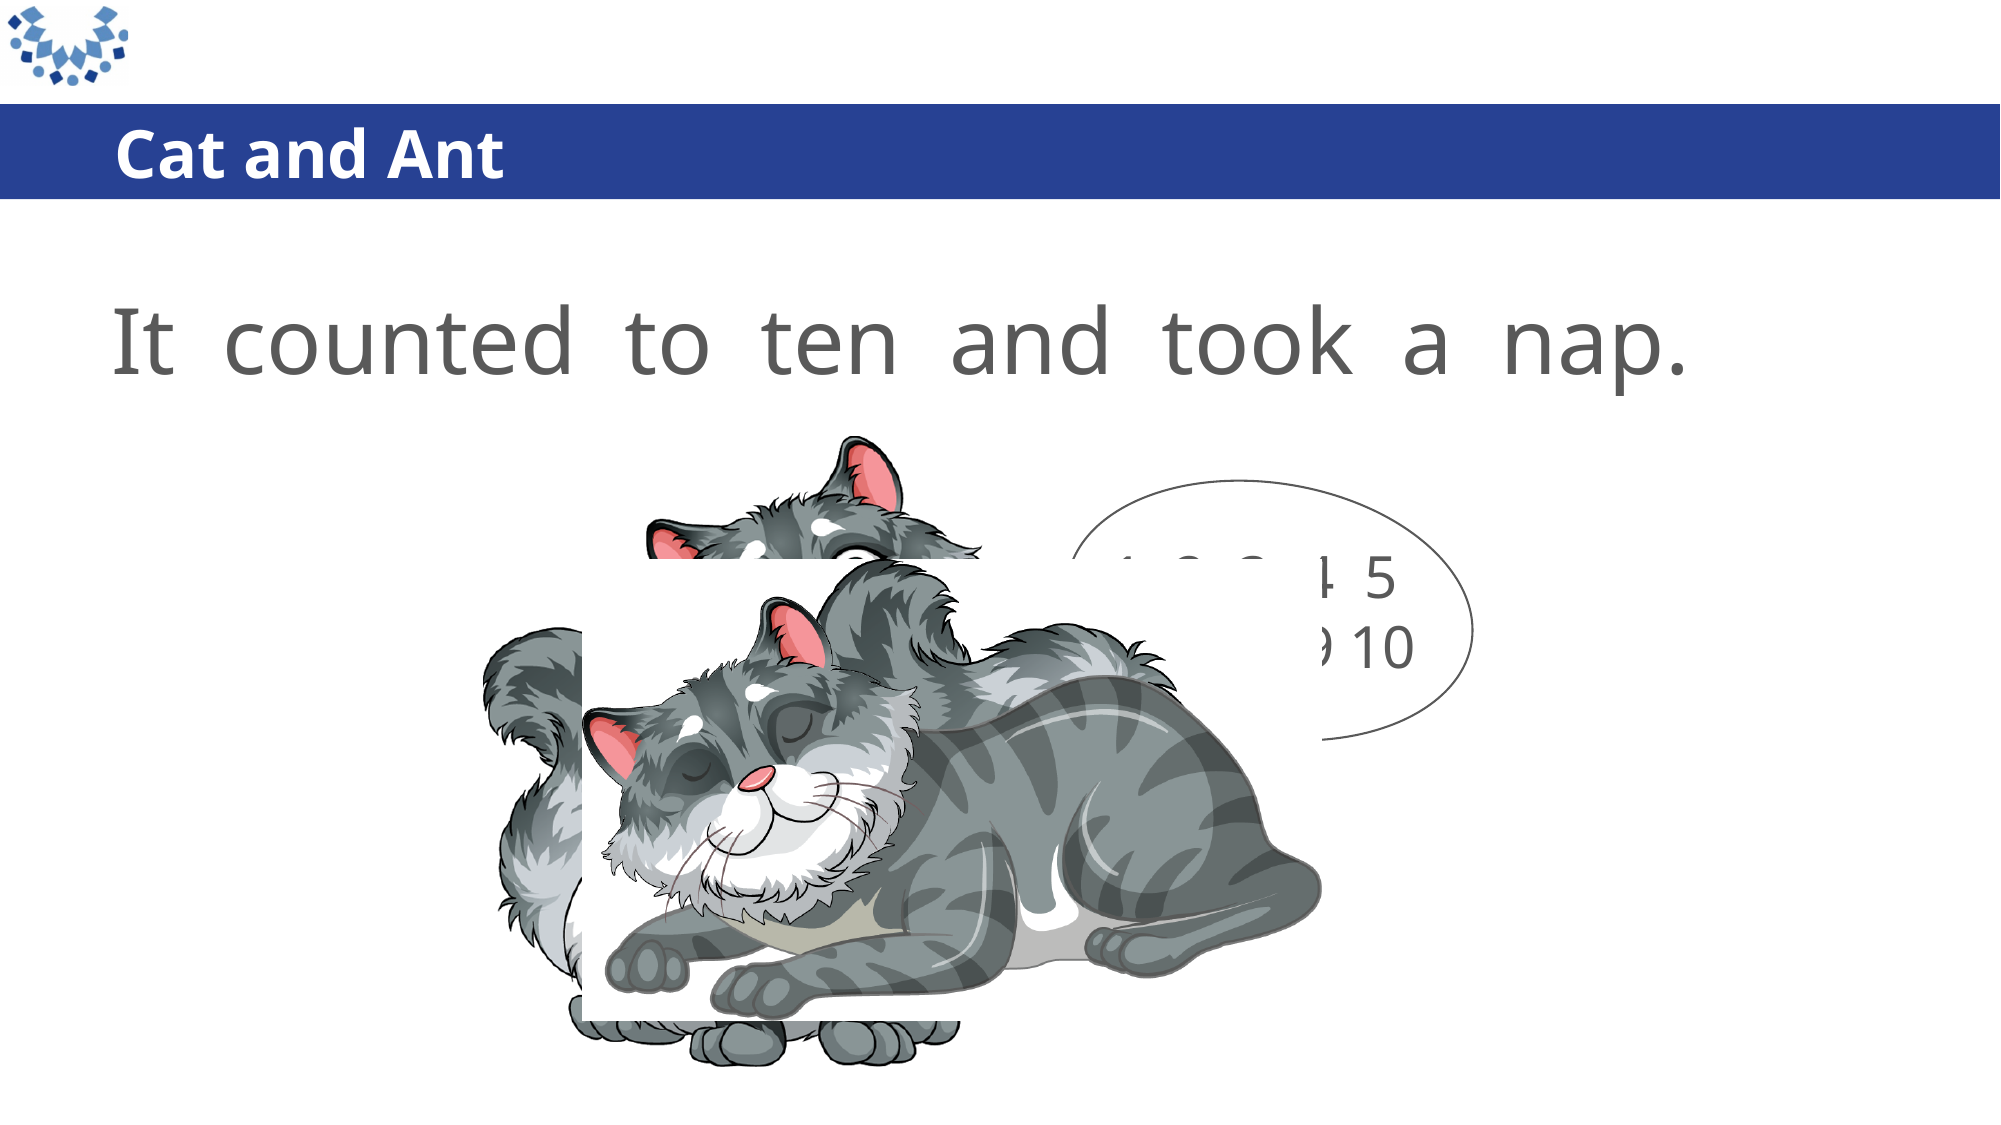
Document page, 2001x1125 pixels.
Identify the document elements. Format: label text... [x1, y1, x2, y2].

text_box Cat and Ant [0, 104, 2000, 200]
text_box [1072, 479, 1415, 559]
text_box 1 2 3 4 5 6 7 8 9 10 [1095, 533, 1492, 726]
text_box [1322, 726, 1392, 741]
picture [0, 5, 129, 87]
text_box It counted to ten and took a nap. [96, 275, 1810, 387]
picture [483, 436, 1322, 1067]
